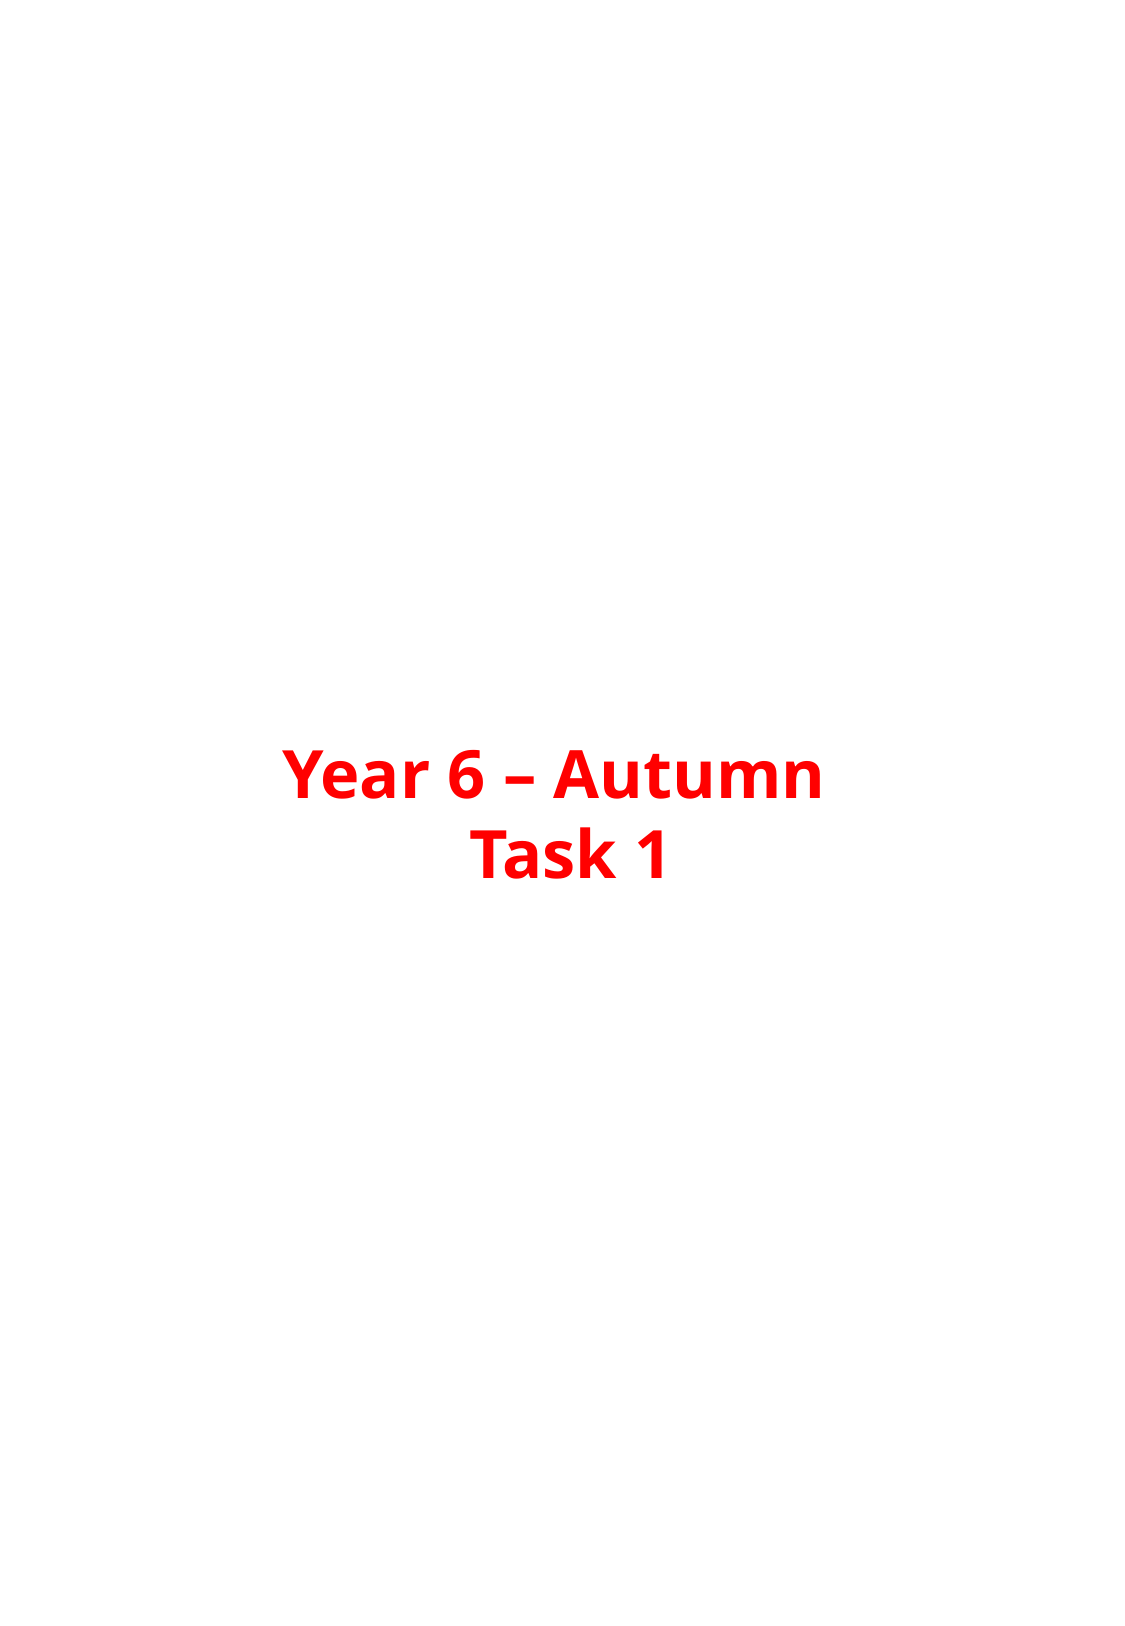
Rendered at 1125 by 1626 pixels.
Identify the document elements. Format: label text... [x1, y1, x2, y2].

text_box Year 6 – Autumn Task 1 [178, 724, 947, 899]
